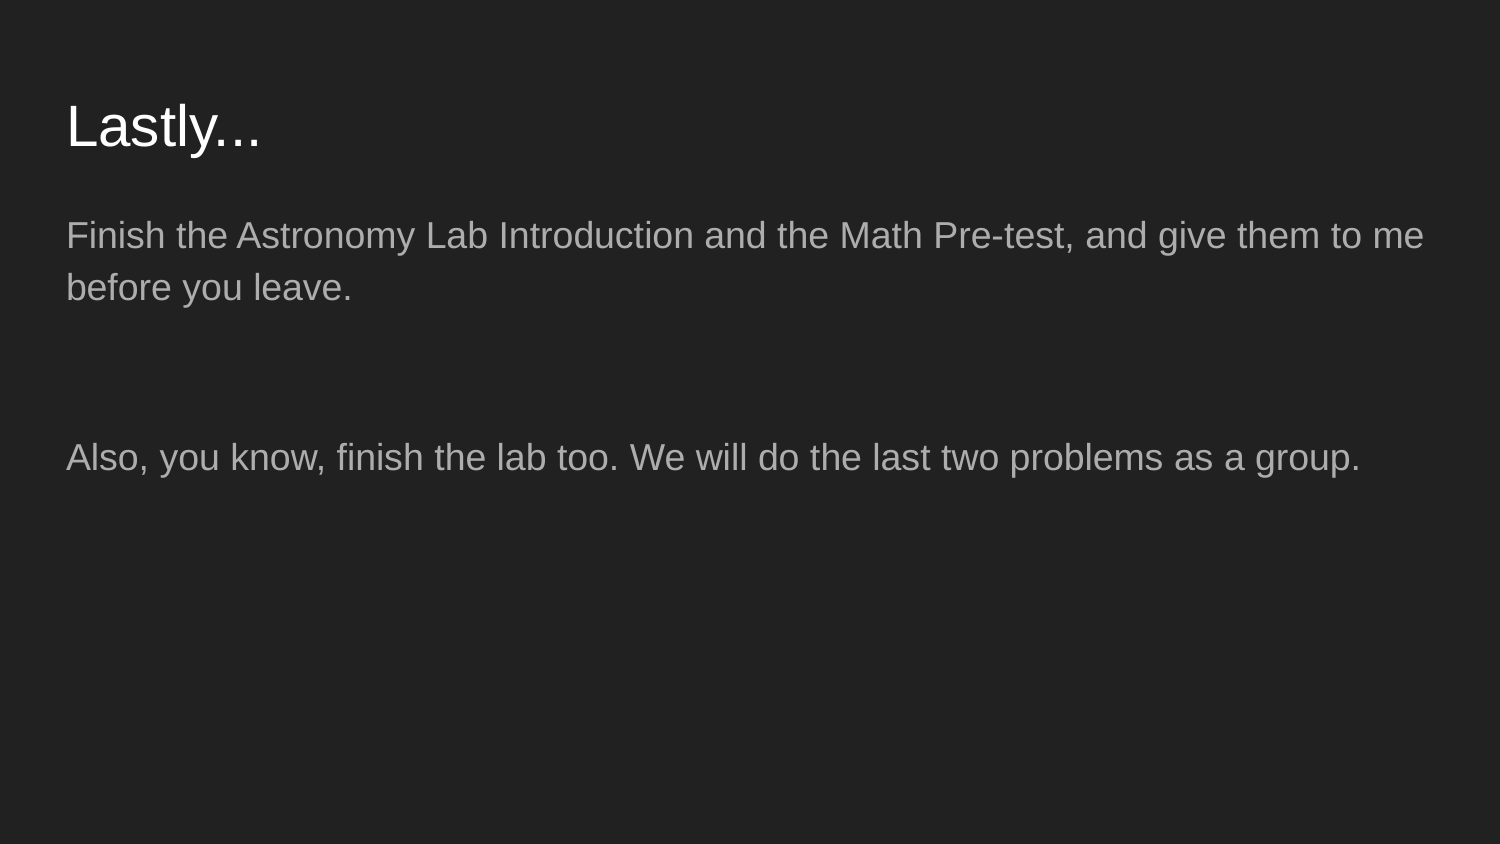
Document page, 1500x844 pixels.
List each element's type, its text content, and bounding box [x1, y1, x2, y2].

list Finish the Astronomy Lab Introduction and the Math Pre-test, and give them to me before you leave. Also, you know, finish the lab too. We will do the last two problems as a group. [51, 189, 1449, 750]
title Lastly... [51, 72, 1449, 167]
